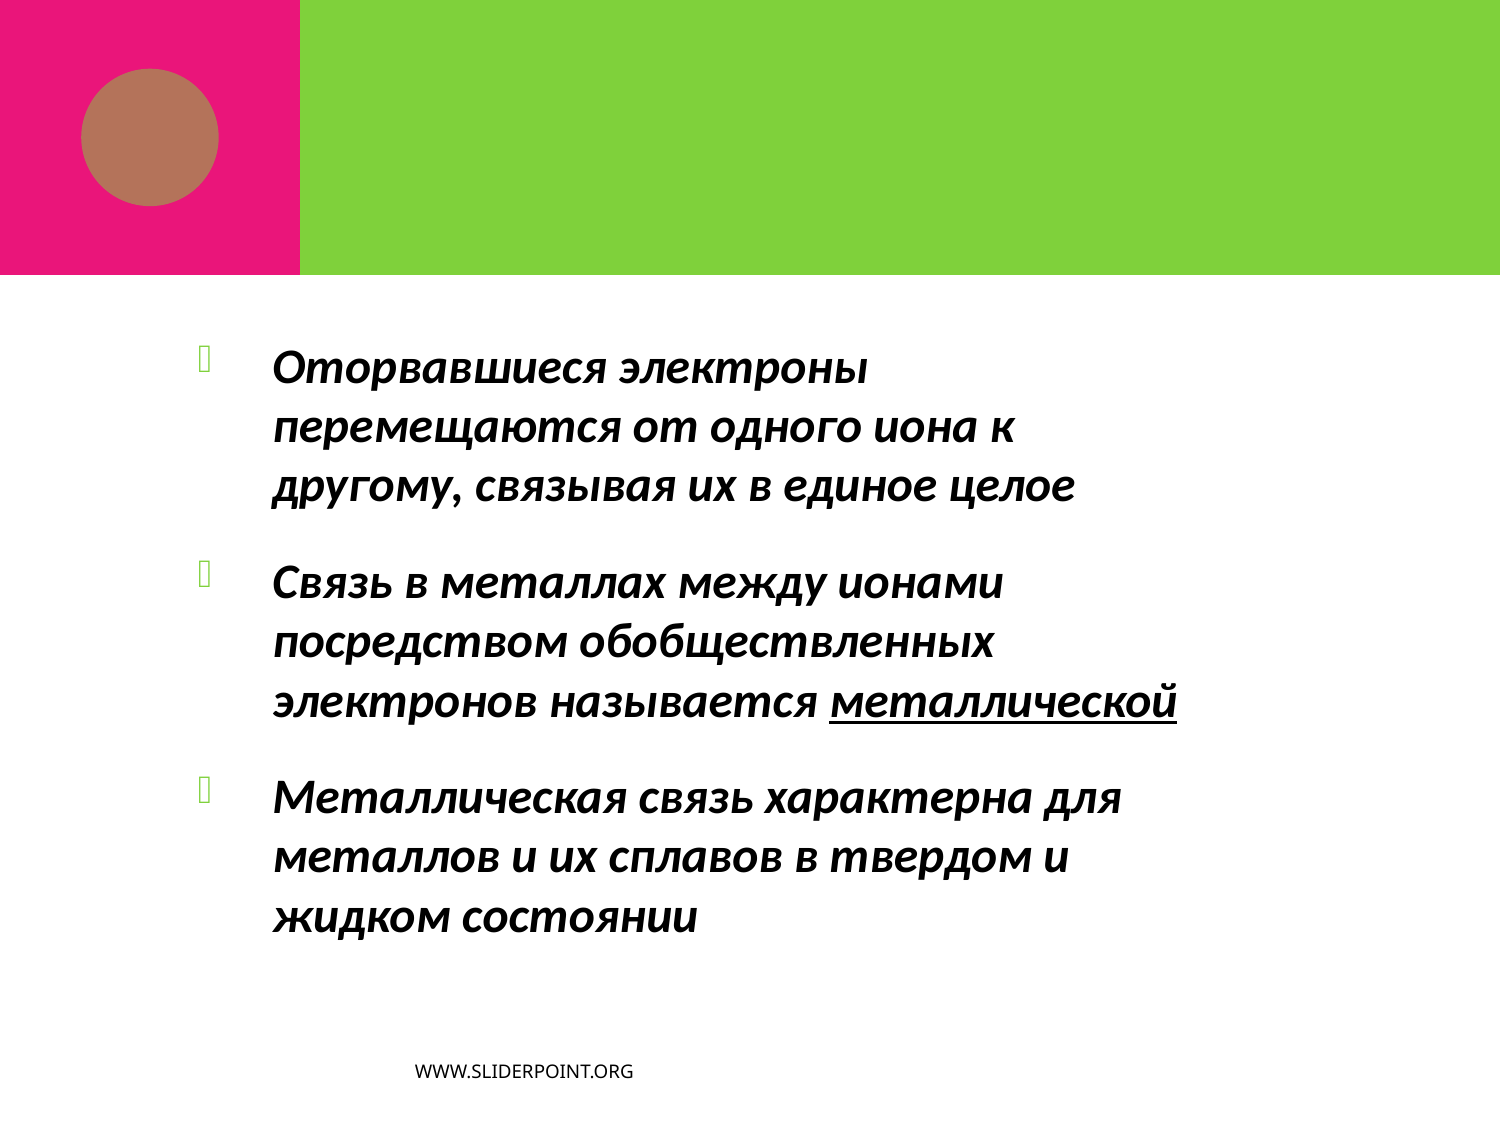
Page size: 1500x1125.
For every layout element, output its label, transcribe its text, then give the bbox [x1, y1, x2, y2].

footer www.sliderpoint.org [399, 1042, 875, 1103]
list Оторвавшиеся электроны перемещаются от одного иона к другому, связывая их в единое целое Связь в металлах между ионами посредством обобществленных электронов называется металлической Металлическая связь характерна для металлов и их сплавов в твердом и жидком состоянии [183, 326, 1208, 957]
